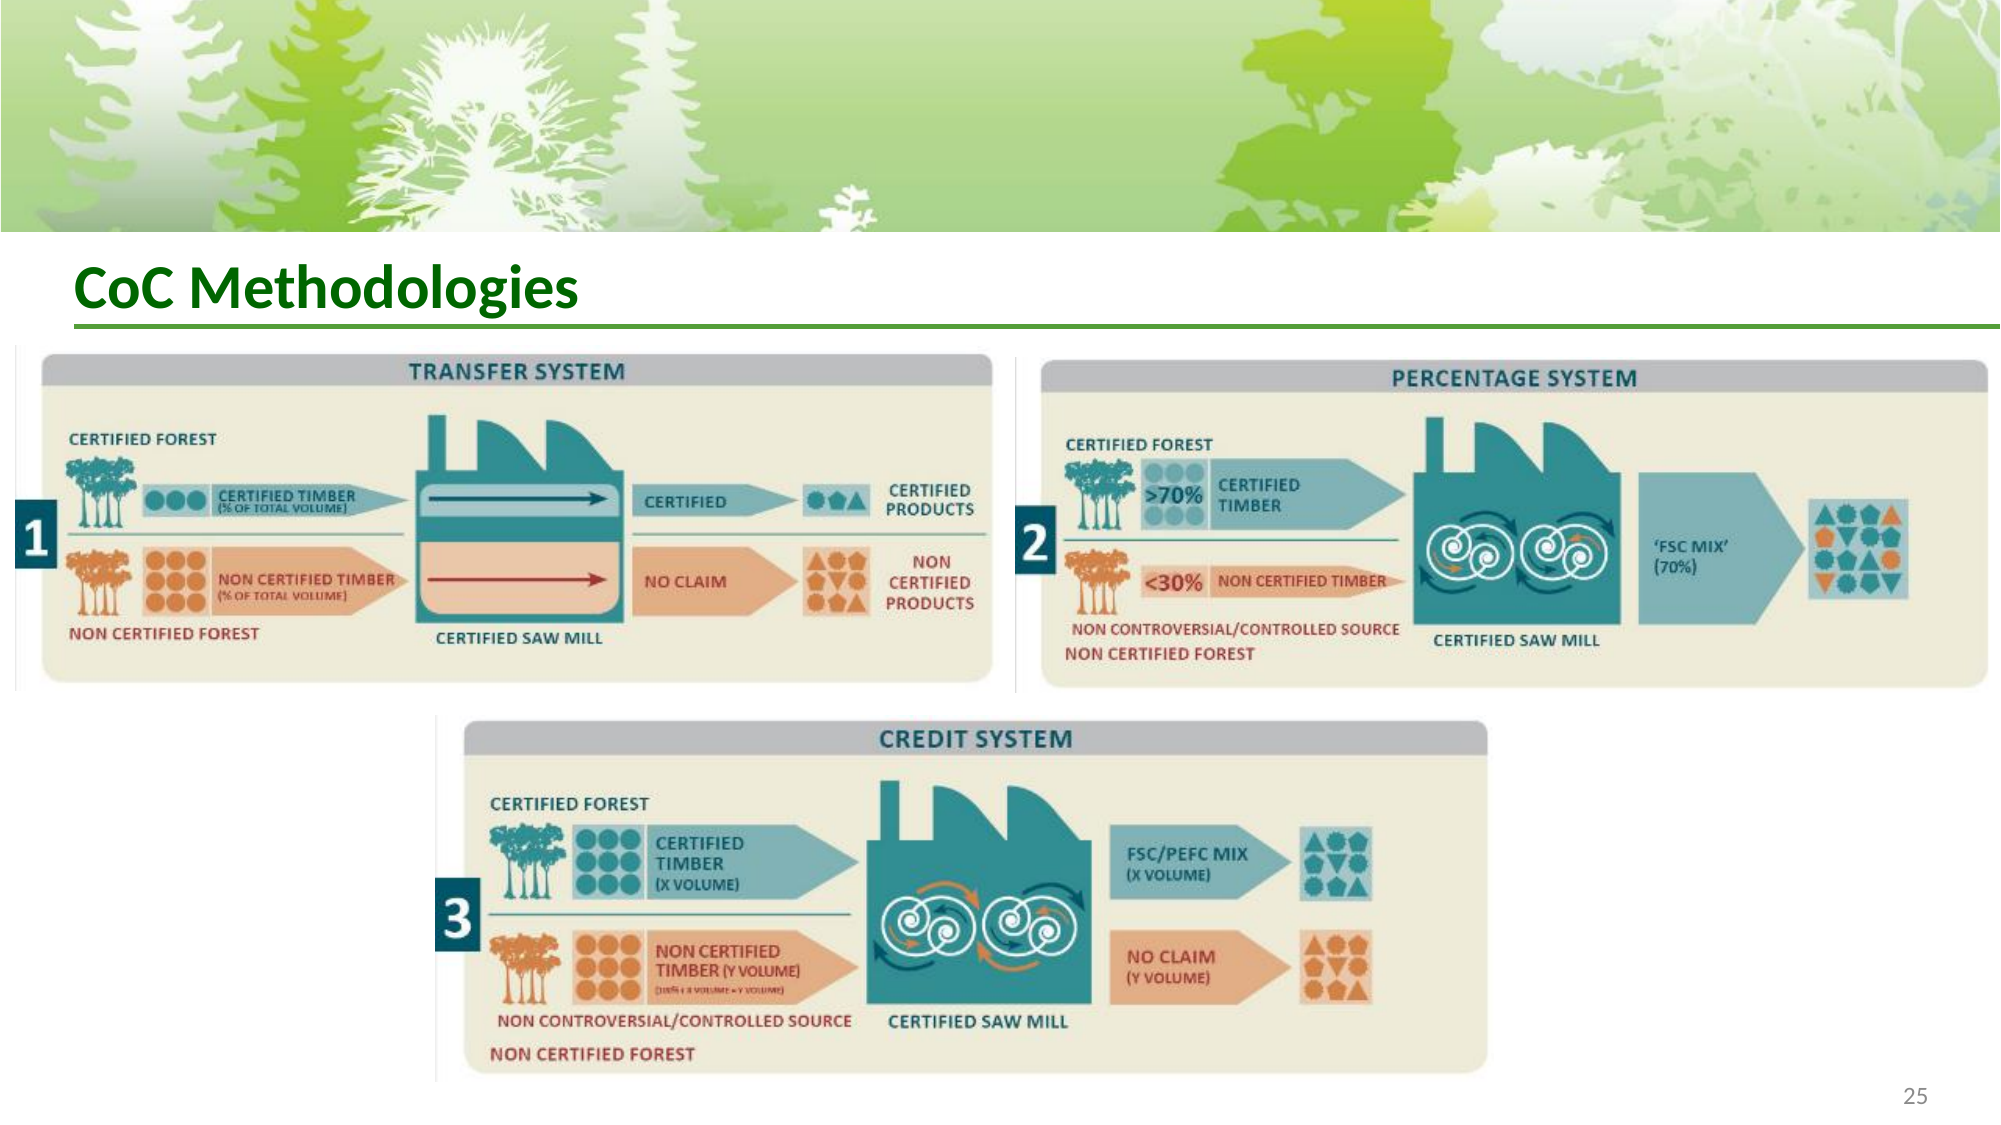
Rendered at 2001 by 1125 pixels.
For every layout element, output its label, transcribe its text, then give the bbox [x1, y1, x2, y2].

picture [0, 0, 2000, 232]
slide_number 25 [1493, 1065, 1944, 1125]
picture [1015, 357, 1993, 693]
title CoC Methodologies [59, 179, 1785, 397]
picture [435, 715, 1494, 1082]
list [15, 345, 1001, 691]
